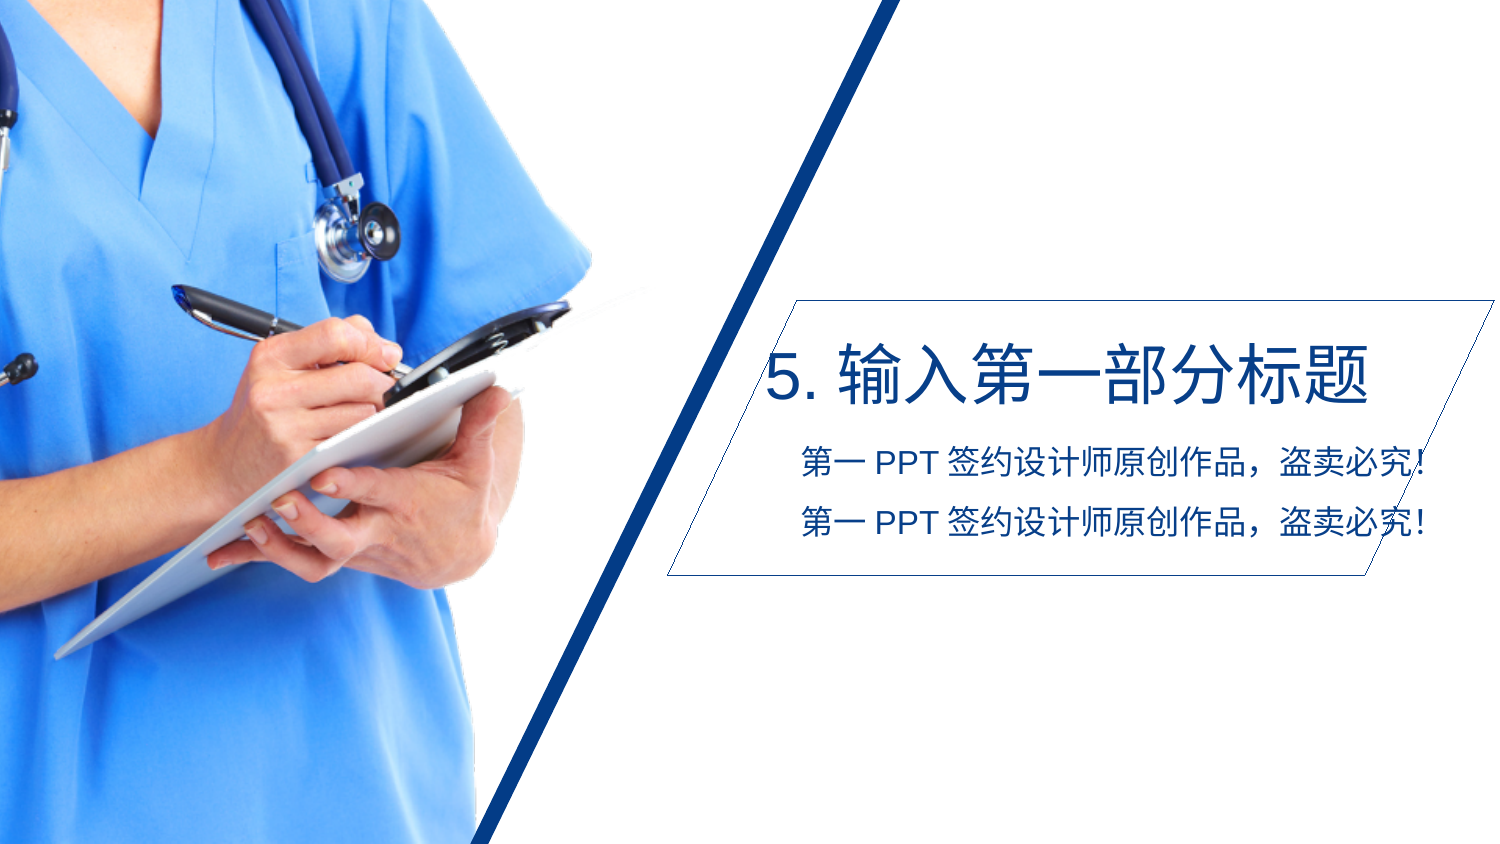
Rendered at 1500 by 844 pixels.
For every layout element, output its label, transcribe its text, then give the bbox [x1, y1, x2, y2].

text_box 第一PPT签约设计师原创作品，盗卖必究！ 第一PPT签约设计师原创作品，盗卖必究！ [943, 413, 1500, 609]
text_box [454, 0, 940, 844]
text_box 5.输入第一部分标题 [943, 327, 1424, 413]
picture [0, 0, 454, 844]
text_box [943, 300, 1495, 413]
